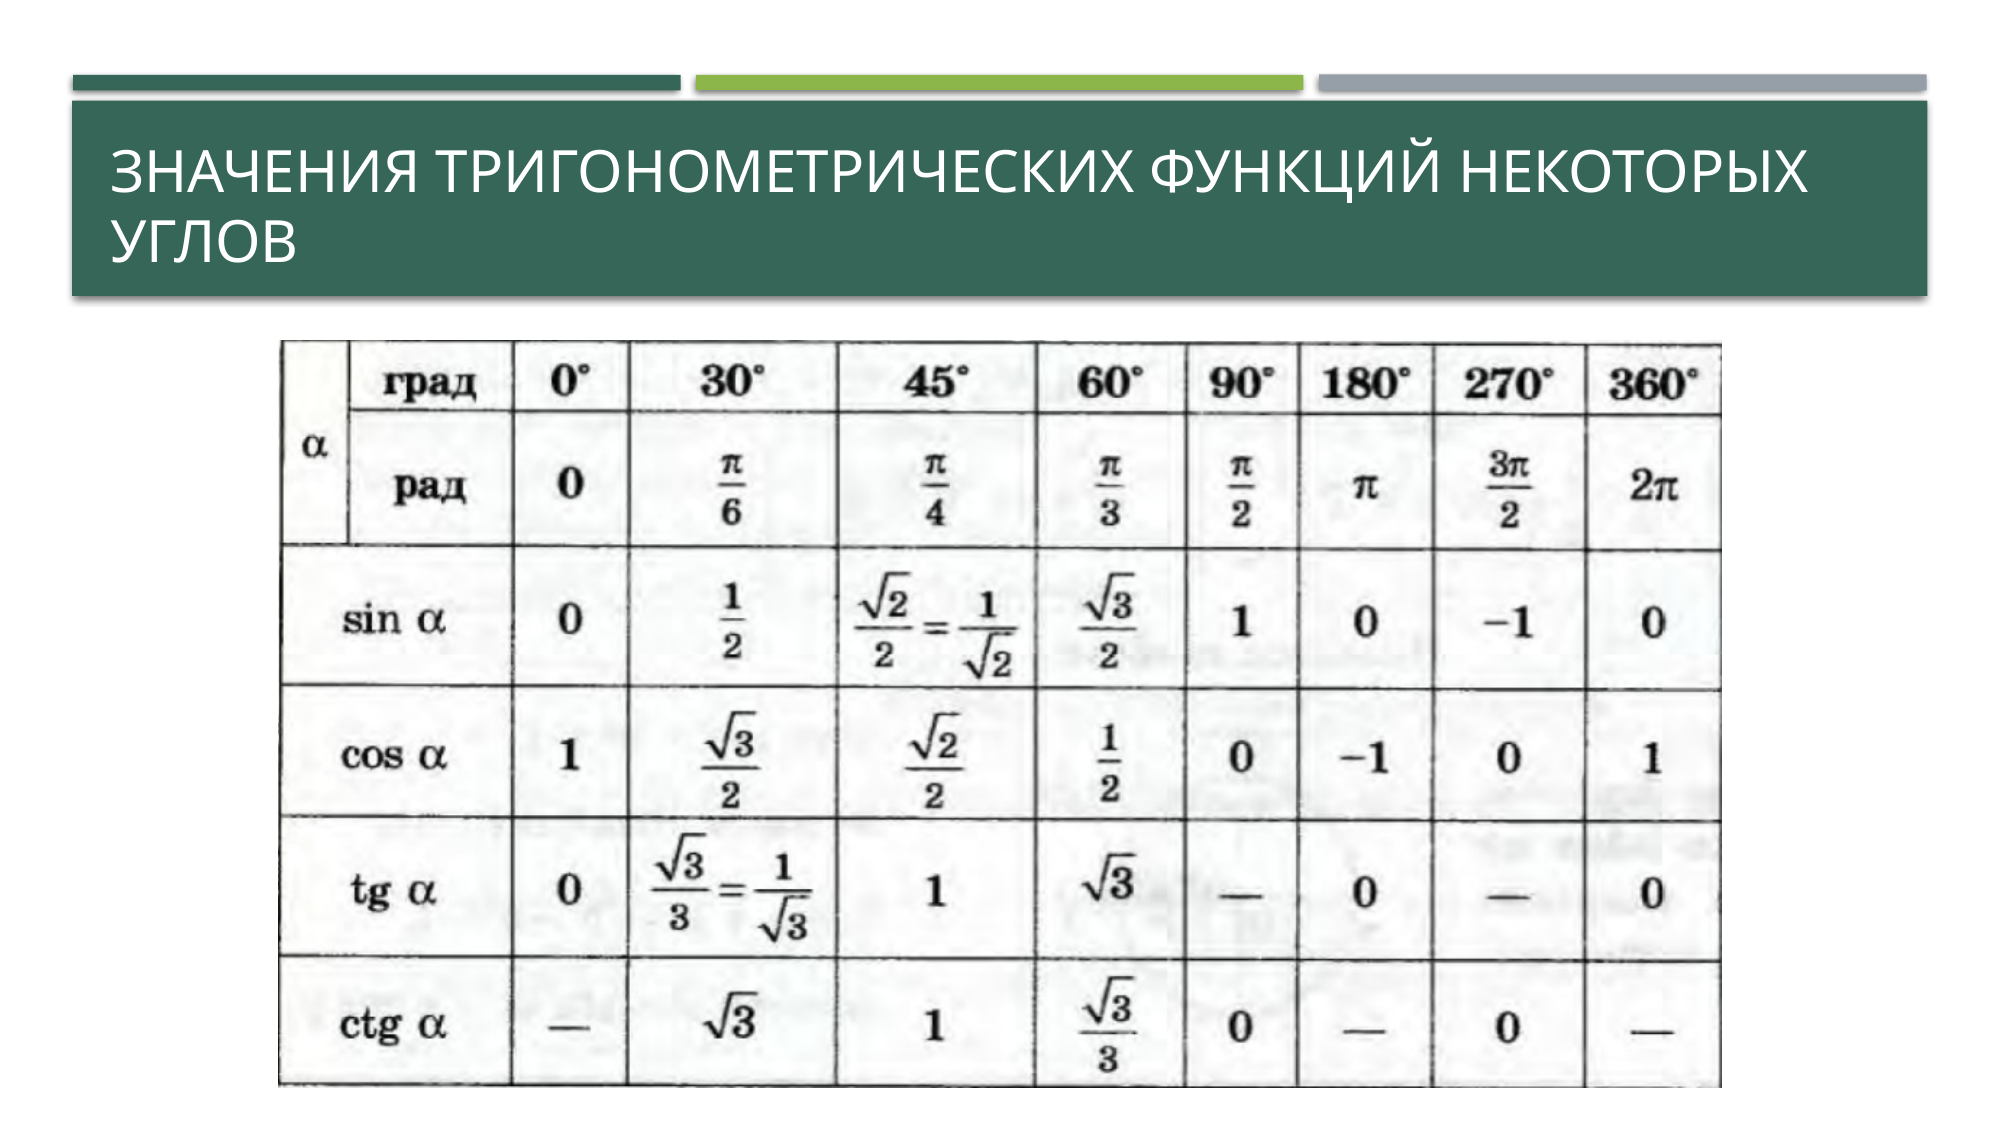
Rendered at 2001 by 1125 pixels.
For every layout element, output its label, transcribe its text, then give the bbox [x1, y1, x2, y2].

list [277, 340, 1723, 1089]
title Значения тригонометрических функций некоторых углов [95, 115, 1905, 282]
